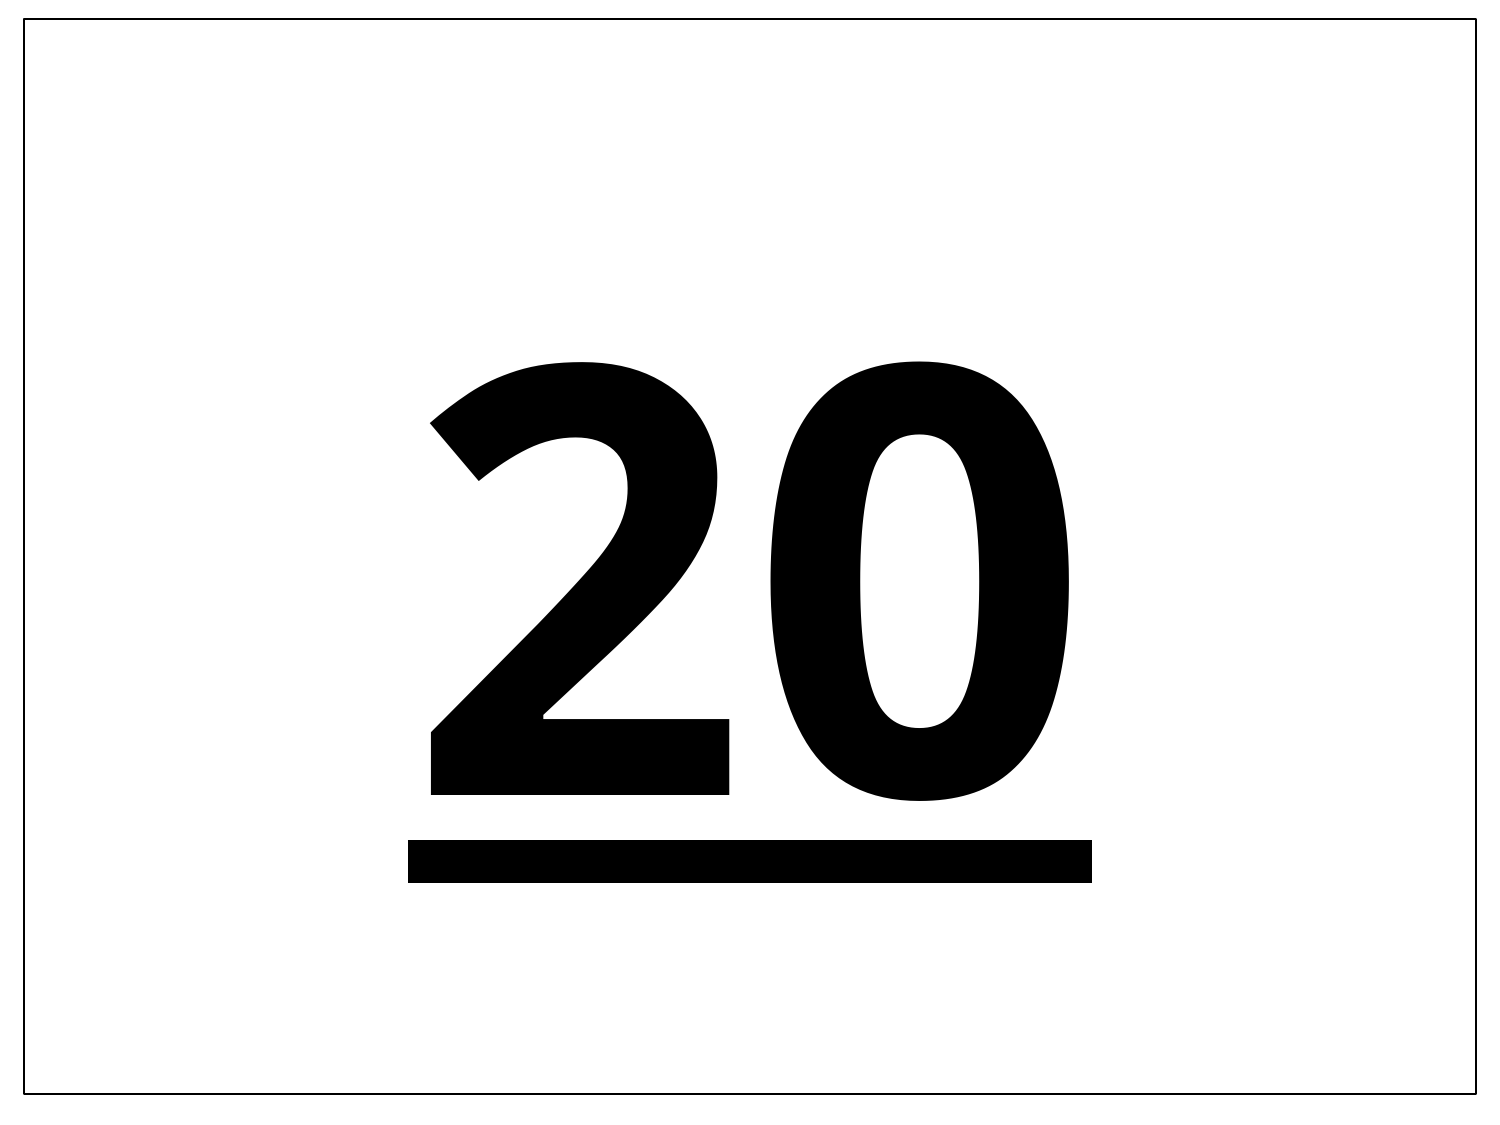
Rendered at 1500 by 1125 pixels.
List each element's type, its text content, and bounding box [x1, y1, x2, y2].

text_box 20 [21, 17, 1479, 1096]
